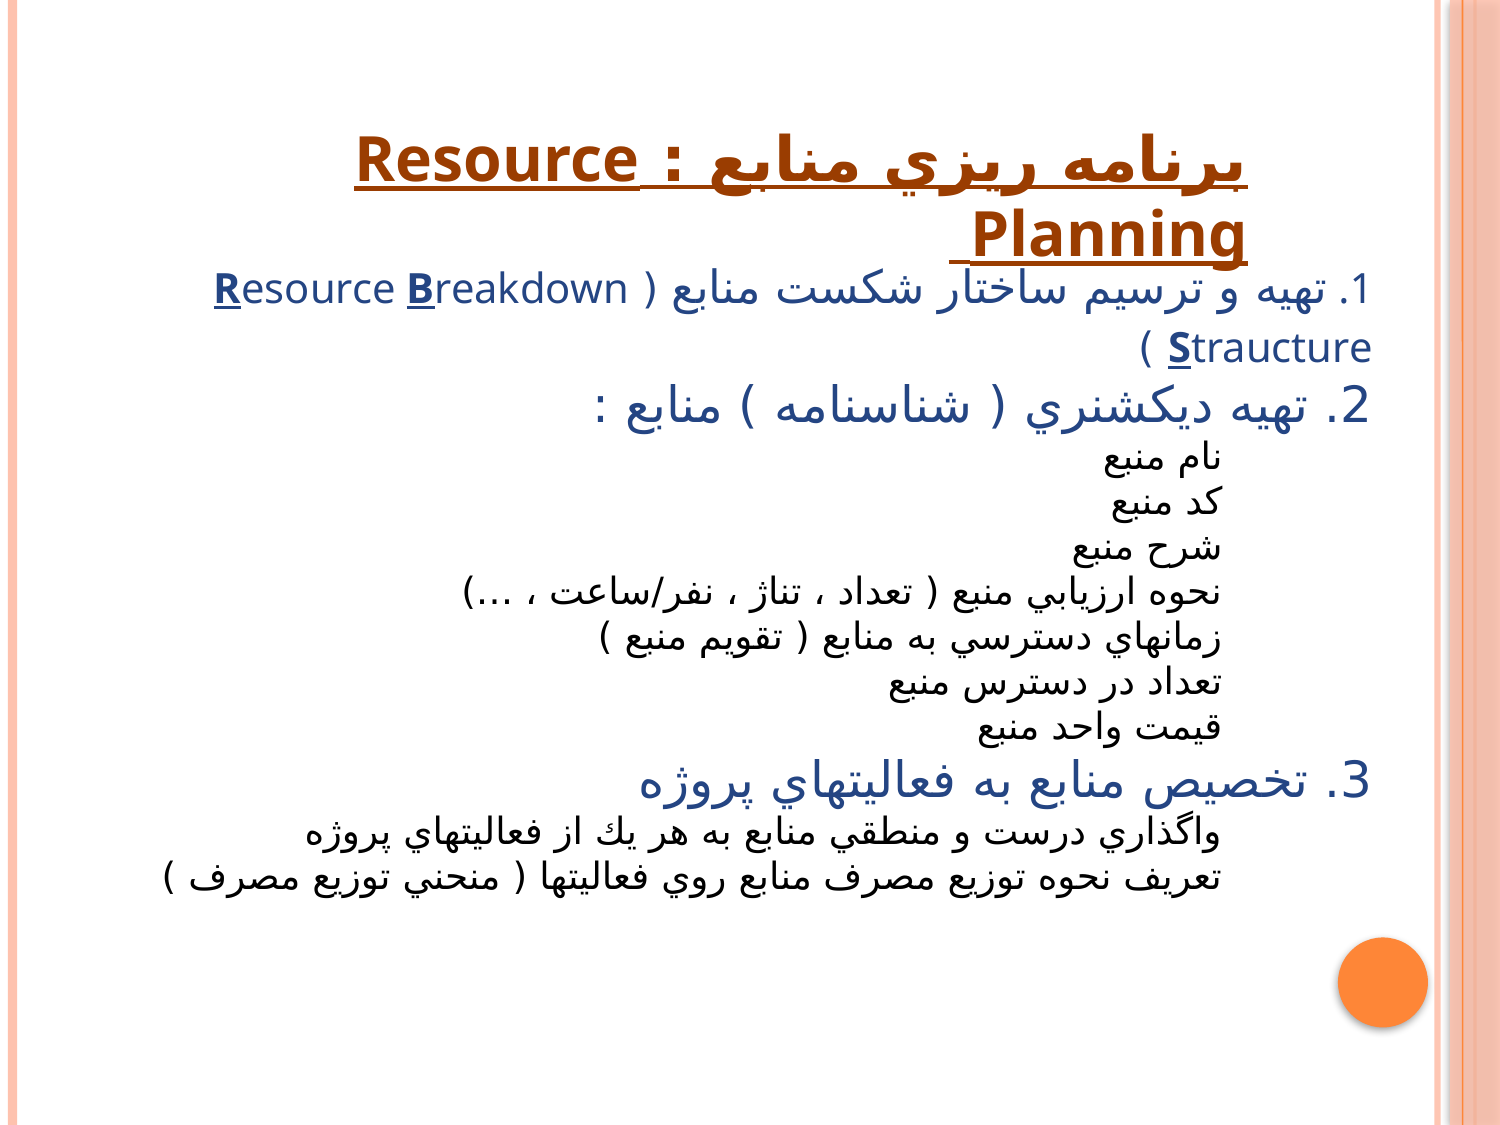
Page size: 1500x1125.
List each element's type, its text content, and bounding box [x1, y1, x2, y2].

text_box برنامه ريزي منابع : Resource Planning [237, 99, 1263, 249]
text_box 1. تهيه و ترسيم ساختار شكست منابع ( Resource Breakdown Straucture ) 2. تهيه ديكشنري ( شناسنامه ) منابع : نام منبع كد منبع شرح منبع نحوه ارزيابي منبع ( تعداد ، تناژ ، نفر/ساعت ، …) زمانهاي دسترسي به منابع ( تقويم منبع ) تعداد در دسترس منبع قيمت واحد منبع 3. تخصيص منابع به فعاليتهاي پروژه واگذاري درست و منطقي منابع به هر يك از فعاليتهاي پروژه تعريف نحوه توزيع مصرف منابع روي فعاليتها ( منحني توزيع مصرف ) [112, 249, 1388, 925]
